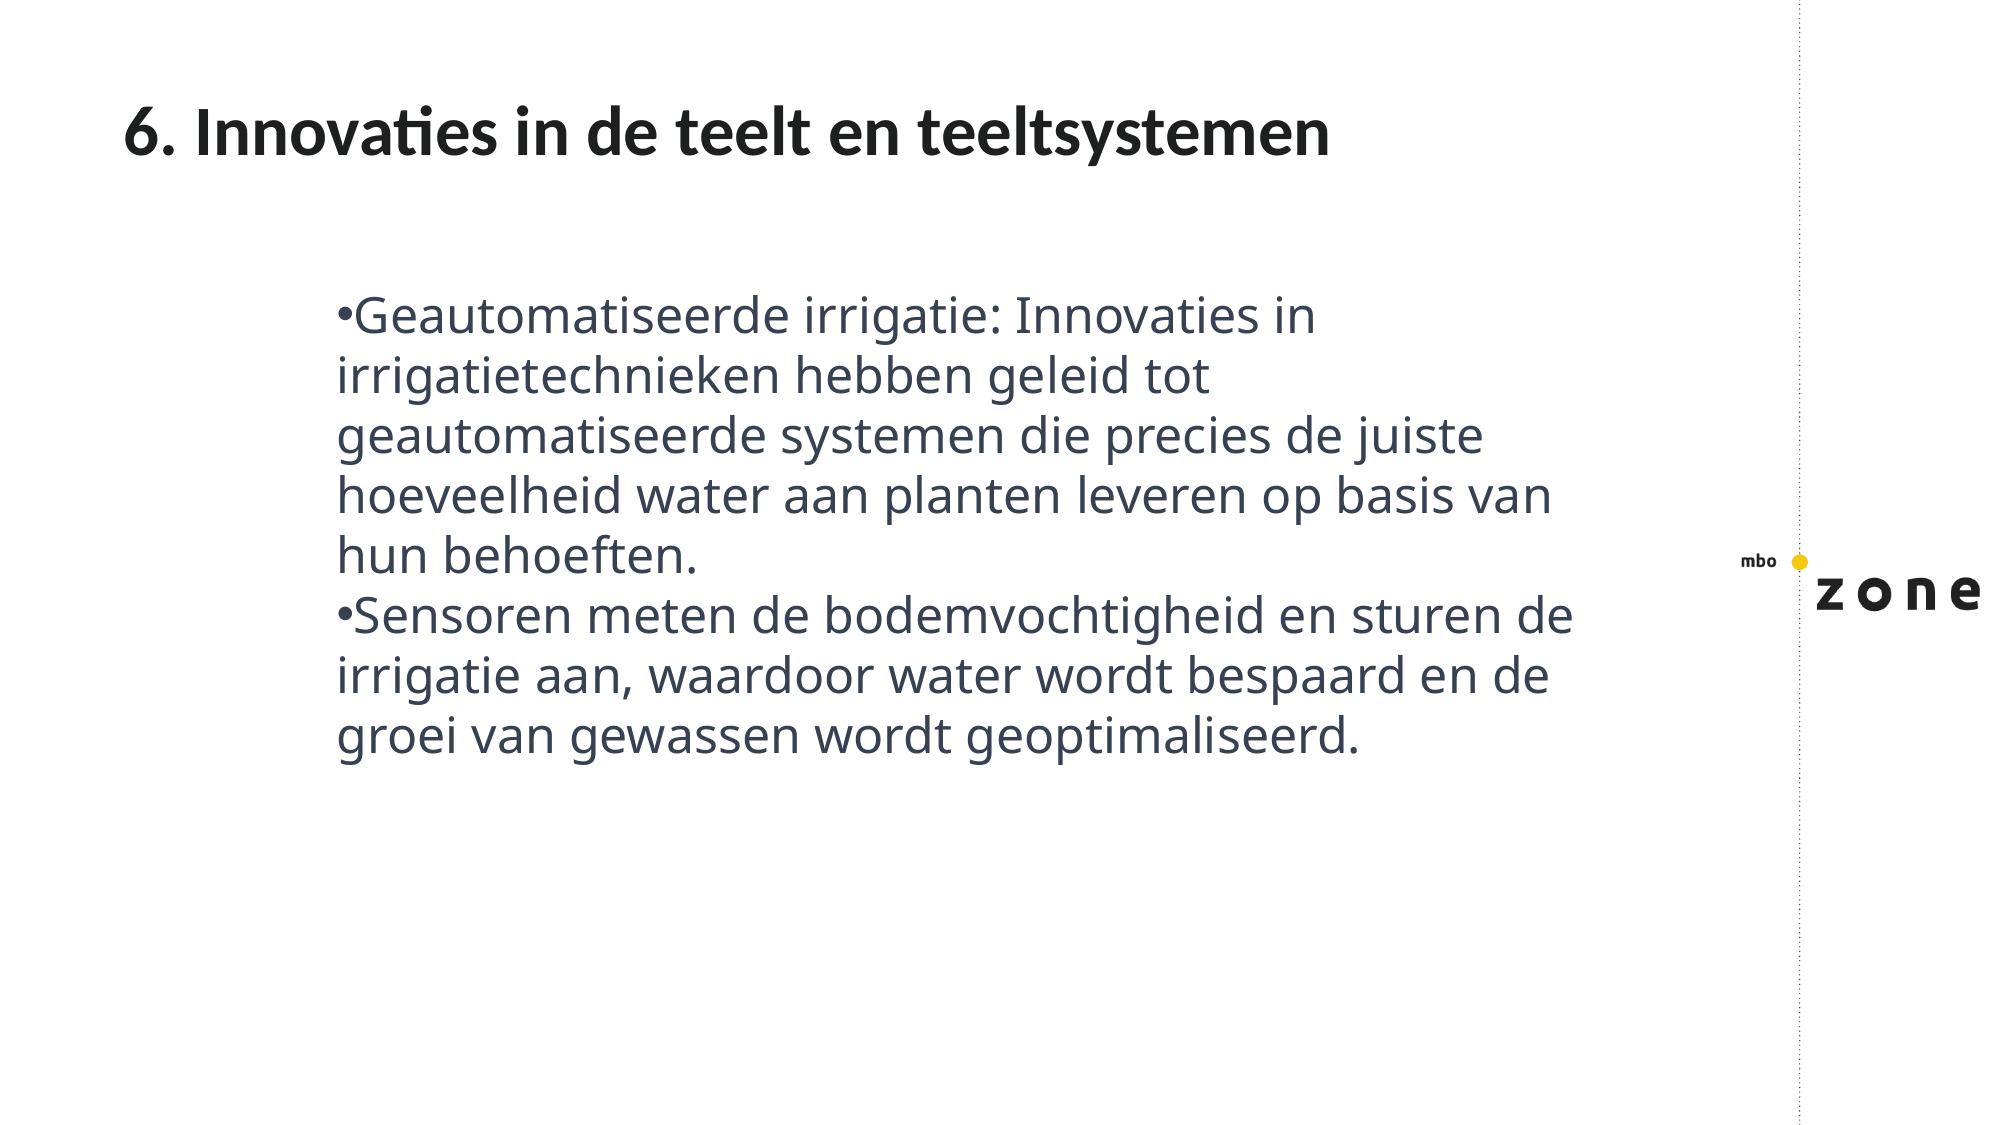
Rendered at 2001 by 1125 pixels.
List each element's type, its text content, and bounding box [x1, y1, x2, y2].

title 6. Innovaties in de teelt en teeltsystemen [124, 94, 1607, 272]
picture [1596, 0, 2001, 1125]
list Geautomatiseerde irrigatie: Innovaties in irrigatietechnieken hebben geleid tot geautomatiseerde systemen die precies de juiste hoeveelheid water aan planten leveren op basis van hun behoeften. Sensoren meten de bodemvochtigheid en sturen de irrigatie aan, waardoor water wordt bespaard en de groei van gewassen wordt geoptimaliseerd. [336, 283, 1607, 998]
